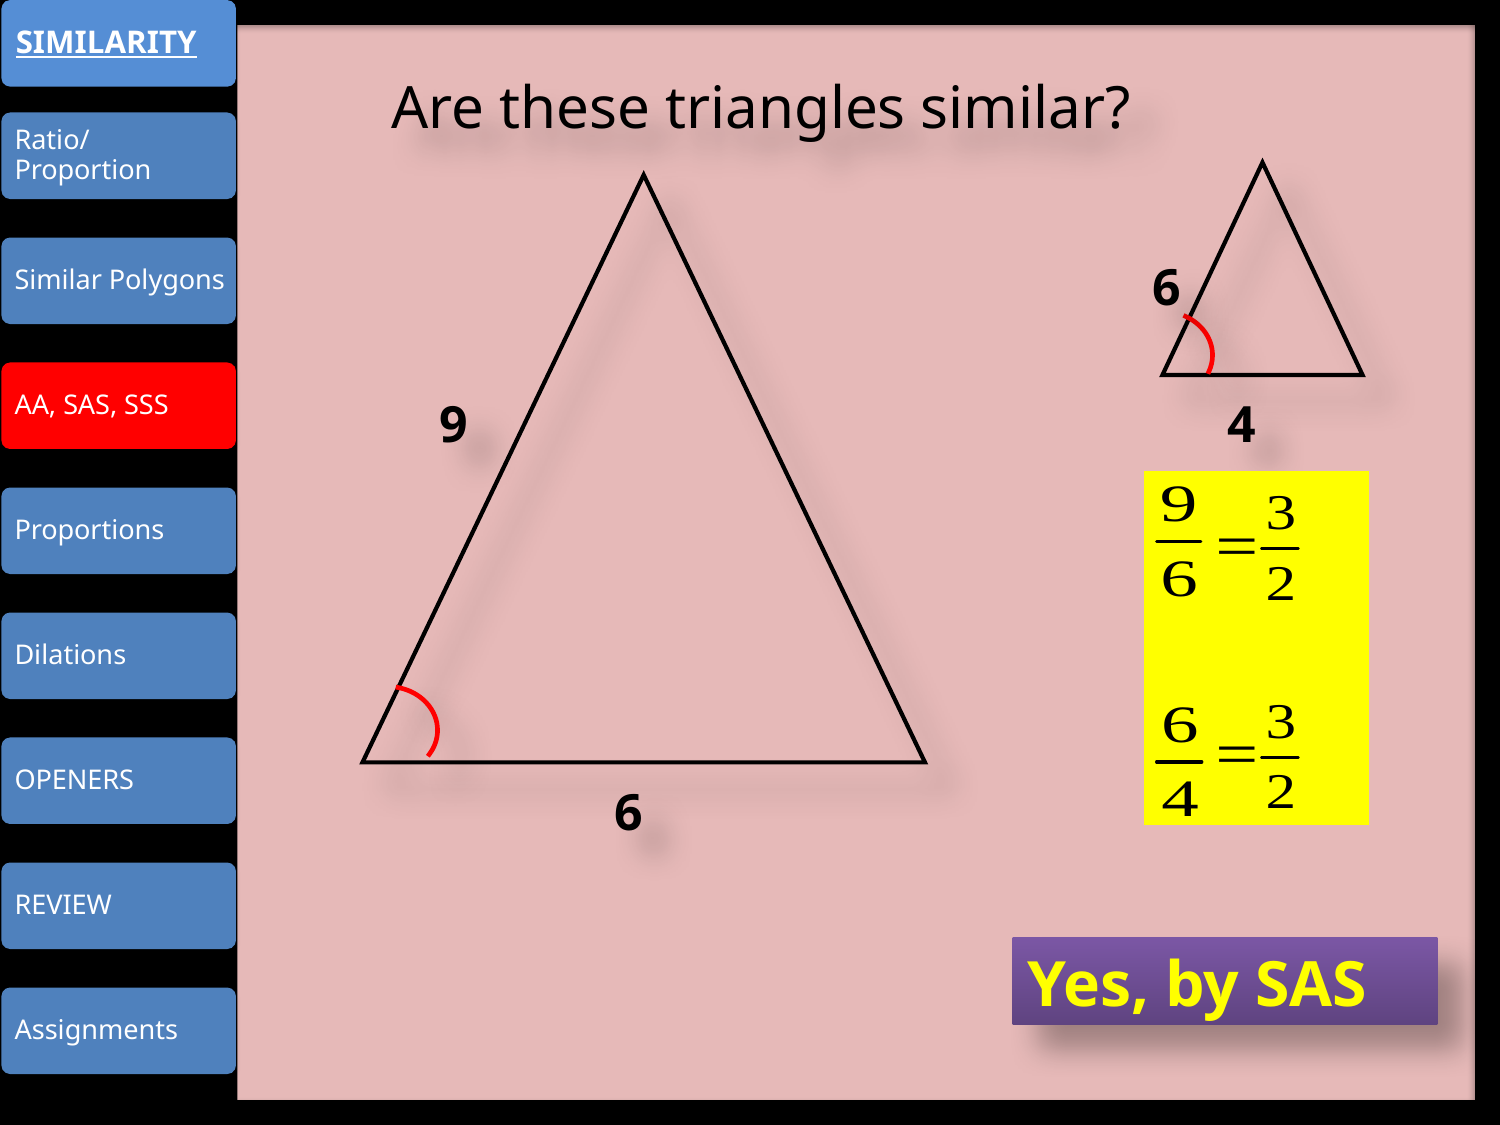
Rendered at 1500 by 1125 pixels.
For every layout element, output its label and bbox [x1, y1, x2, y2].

text_box [238, 0, 1500, 1125]
text_box [1143, 470, 1370, 826]
text_box [0, 0, 238, 1125]
text_box [1203, 479, 1413, 818]
